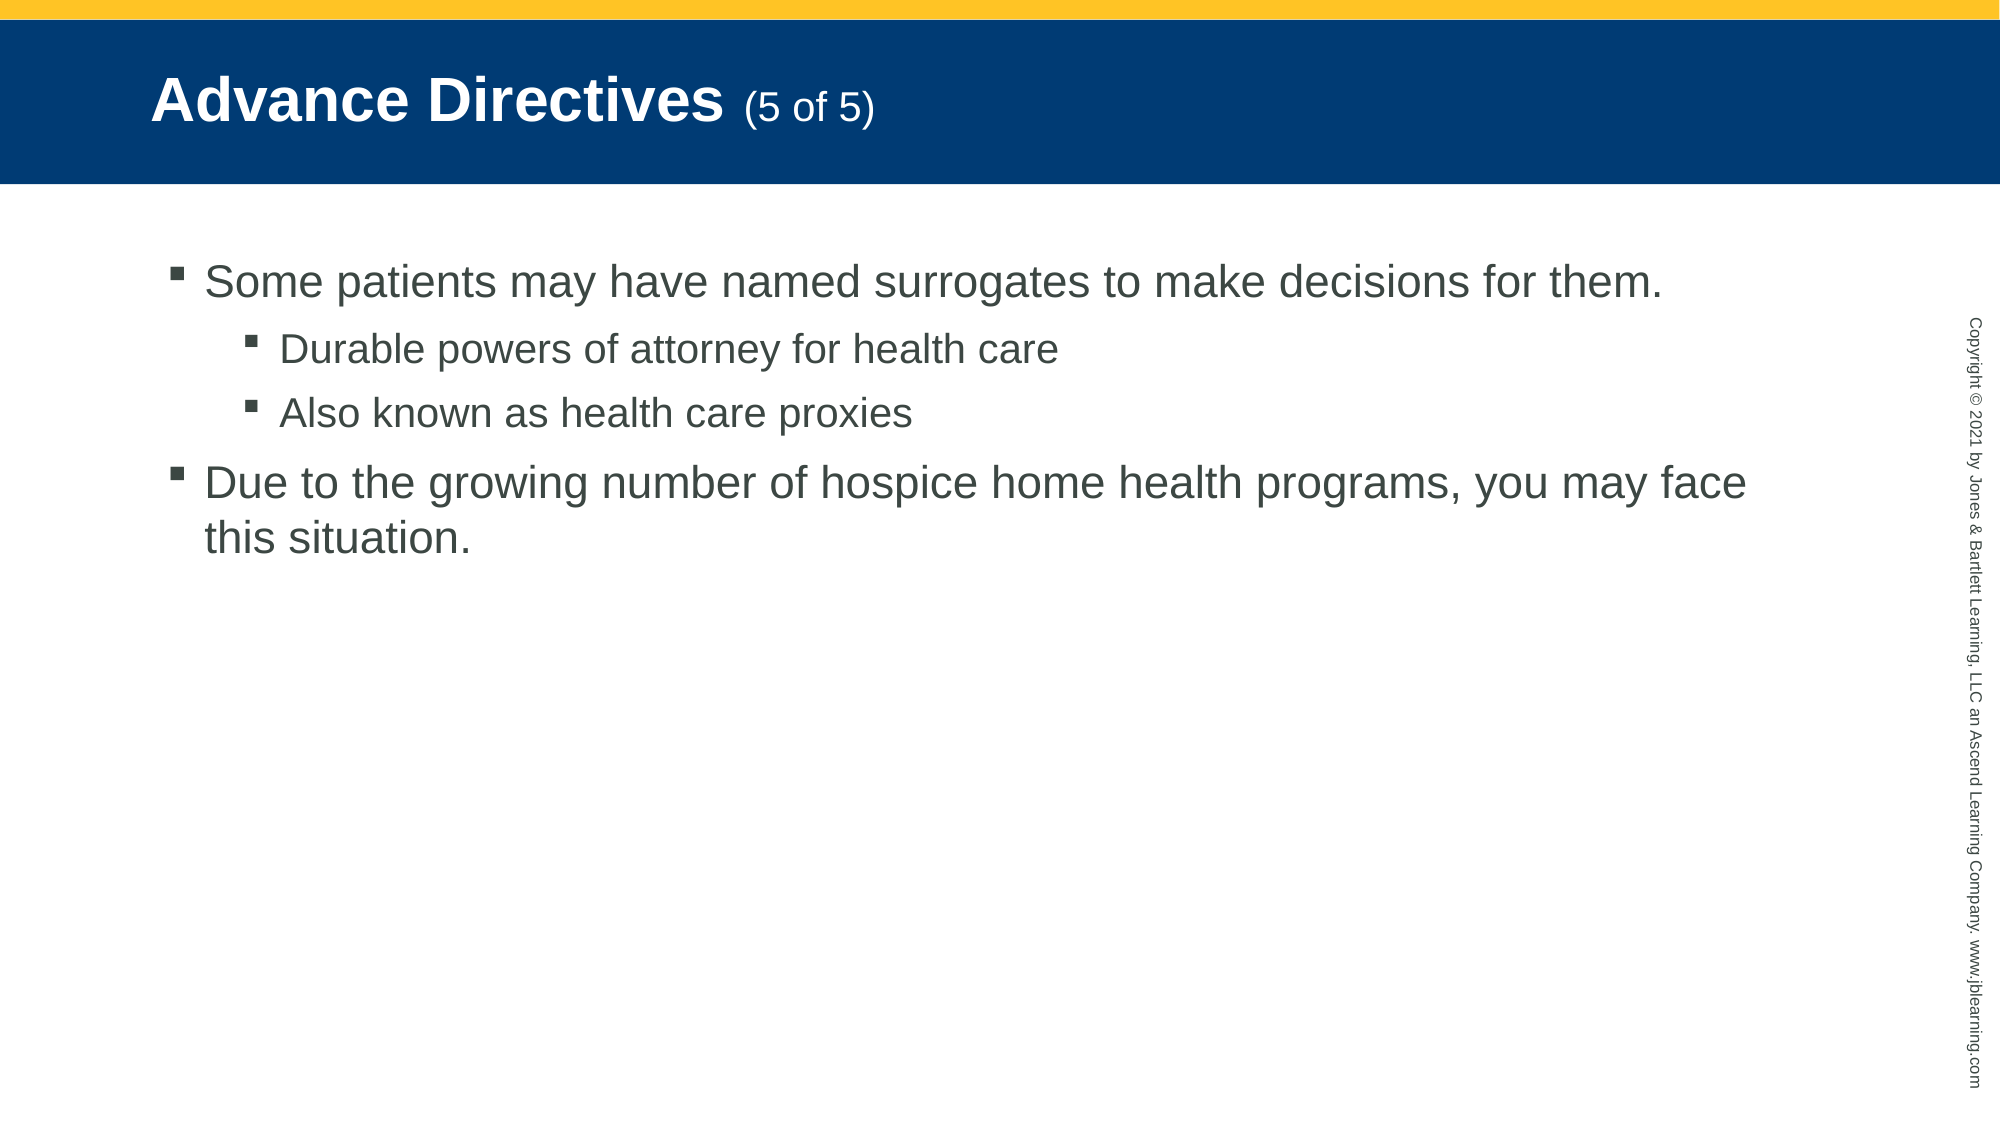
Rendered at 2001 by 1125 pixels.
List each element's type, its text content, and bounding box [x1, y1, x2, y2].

list Some patients may have named surrogates to make decisions for them. Durable powers of attorney for health care Also known as health care proxies Due to the growing number of hospice home health programs, you may face this situation. [151, 244, 1840, 1016]
title Advance Directives (5 of 5) [0, 19, 2000, 185]
